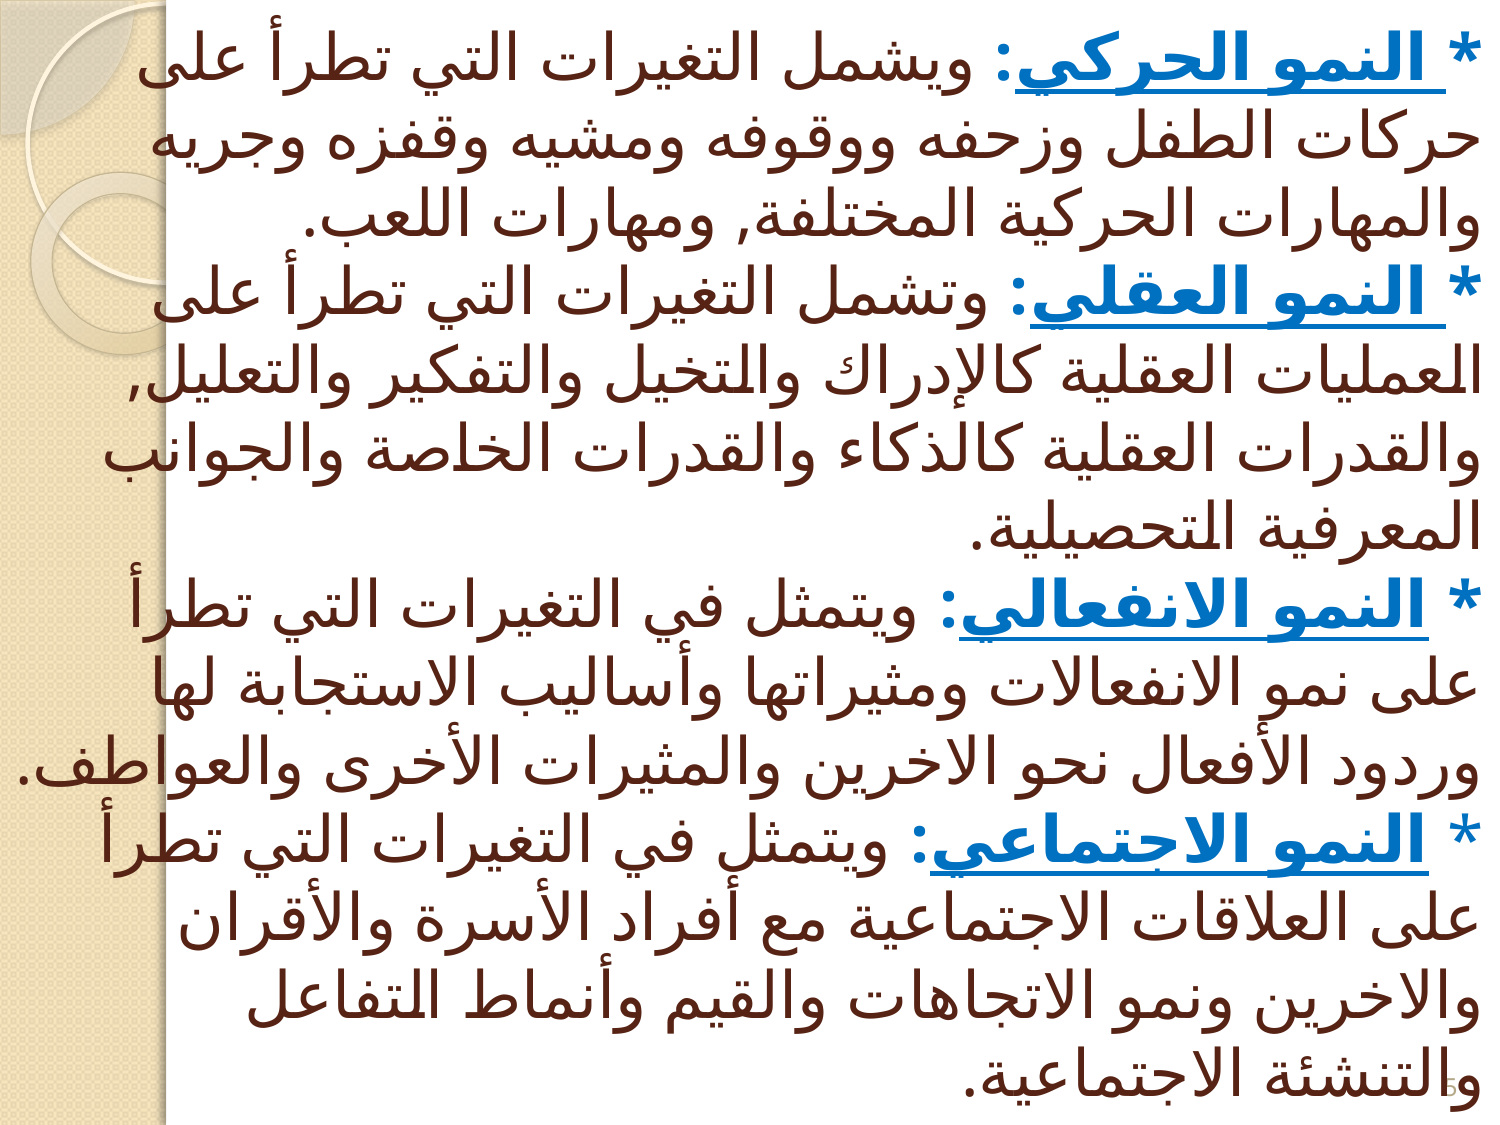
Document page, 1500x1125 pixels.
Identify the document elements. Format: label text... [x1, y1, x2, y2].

footer [937, 1034, 1413, 1113]
slide_number 5 [1413, 1034, 1488, 1113]
title * النمو الحركي: ويشمل التغيرات التي تطرأ على حركات الطفل وزحفه ووقوفه ومشيه وقفزه وجريه والمهارات الحركية المختلفة, ومهارات اللعب. * النمو العقلي: وتشمل التغيرات التي تطرأ على العمليات العقلية كالإدراك والتخيل والتفكير والتعليل, والقدرات العقلية كالذكاء والقدرات الخاصة والجوانب المعرفية التحصيلية. * النمو الانفعالي: ويتمثل في التغيرات التي تطرأ على نمو الانفعالات ومثيراتها وأساليب الاستجابة لها وردود الأفعال نحو الاخرين والمثيرات الأخرى والعواطف. * النمو الاجتماعي: ويتمثل في التغيرات التي تطرأ على العلاقات الاجتماعية مع أفراد الأسرة والأقران والاخرين ونمو الاتجاهات والقيم وأنماط التفاعل والتنشئة الاجتماعية. [0, 0, 1500, 1125]
